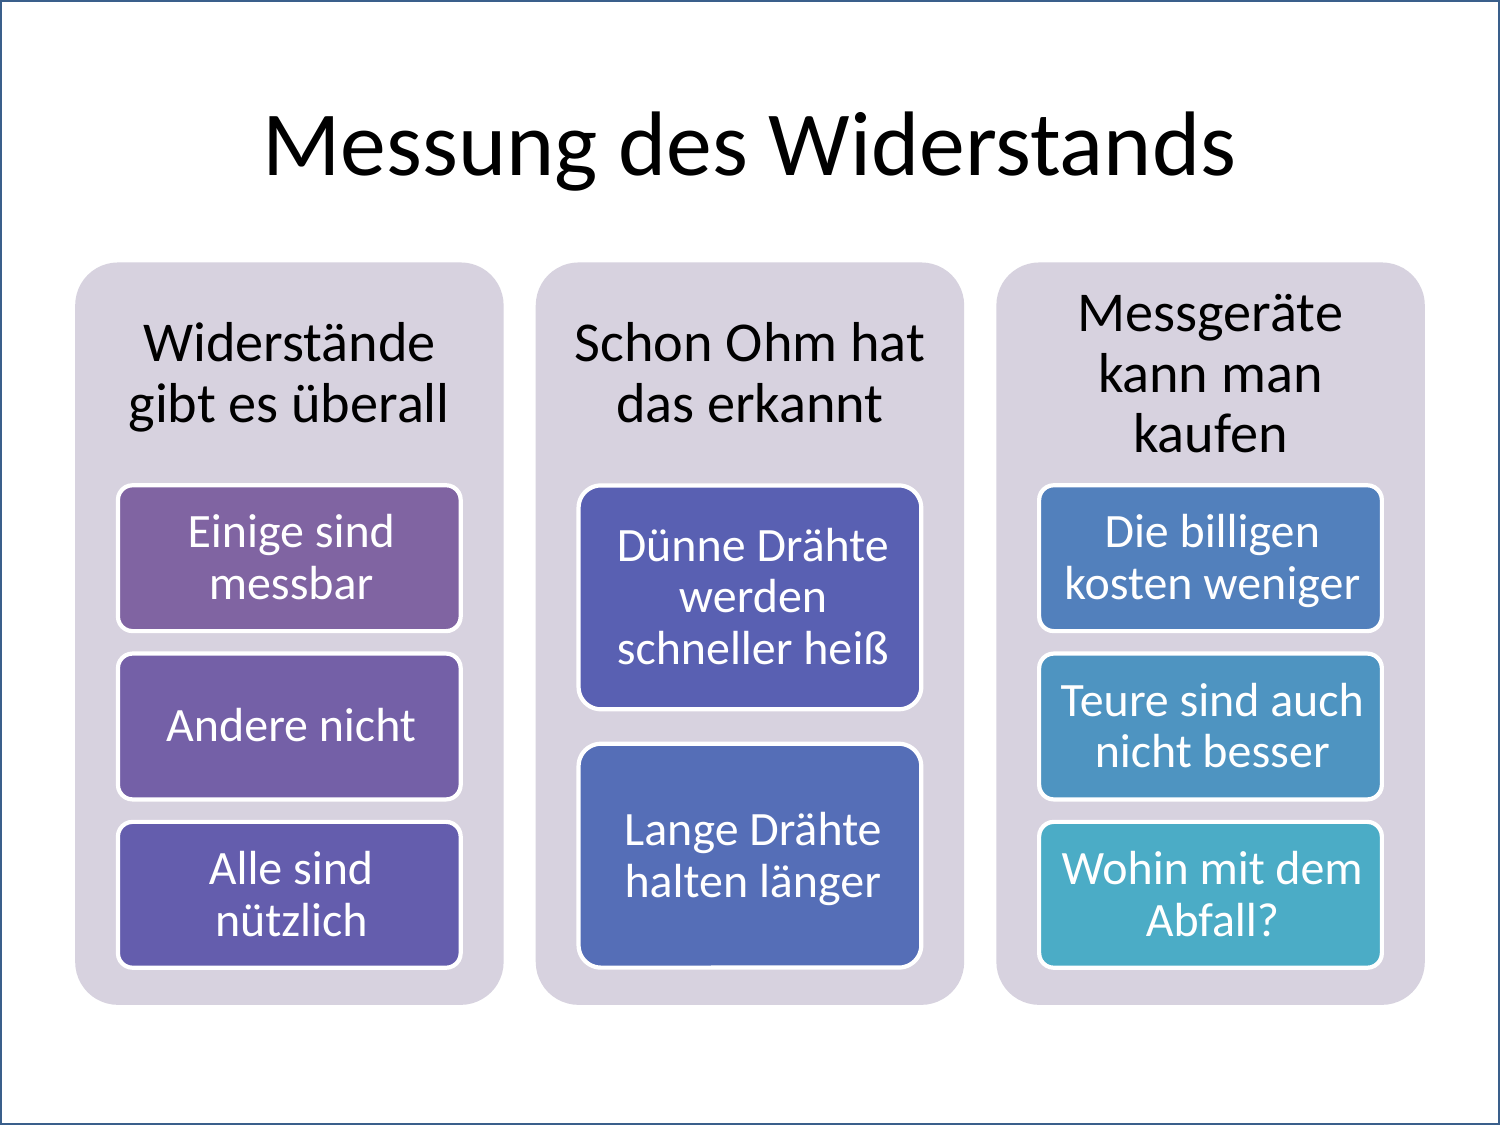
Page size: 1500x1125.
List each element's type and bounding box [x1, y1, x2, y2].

list [74, 262, 1426, 1006]
text_box [0, 0, 1500, 1125]
